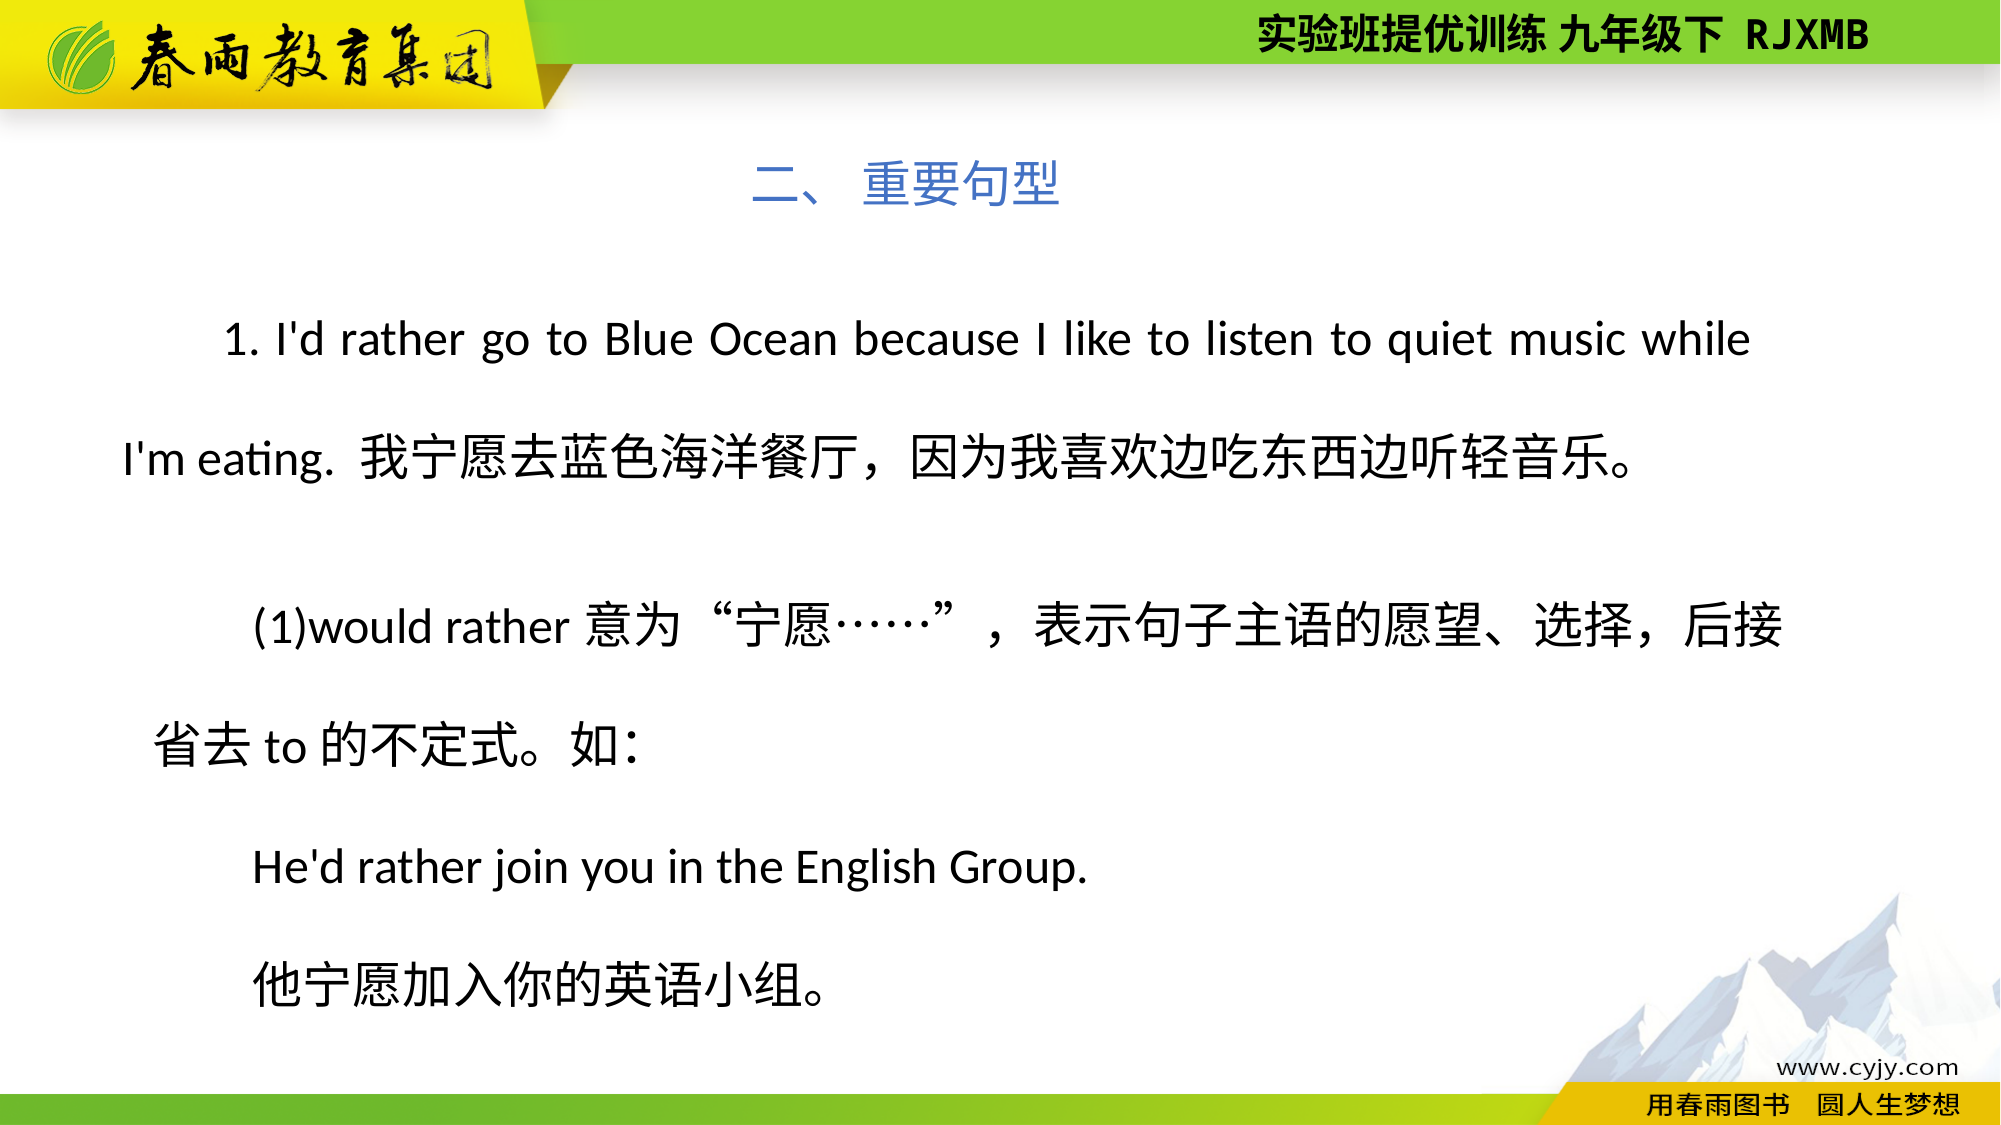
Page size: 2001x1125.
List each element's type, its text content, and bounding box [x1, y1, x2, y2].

text_box (1)would rather意为“宁愿……”，表示句子主语的愿望、选择，后接省去to的不定式。如： He'd rather join you in the English Group. 他宁愿加入你的英语小组。 [138, 525, 1799, 1021]
text_box 1. I'd rather go to Blue Ocean because I like to listen to quiet music while I'm eating. 我宁愿去蓝色海洋餐厅，因为我喜欢边吃东西边听轻音乐。 [108, 238, 1769, 494]
picture [0, 0, 2001, 1125]
text_box 二、 重要句型 [735, 145, 1077, 220]
